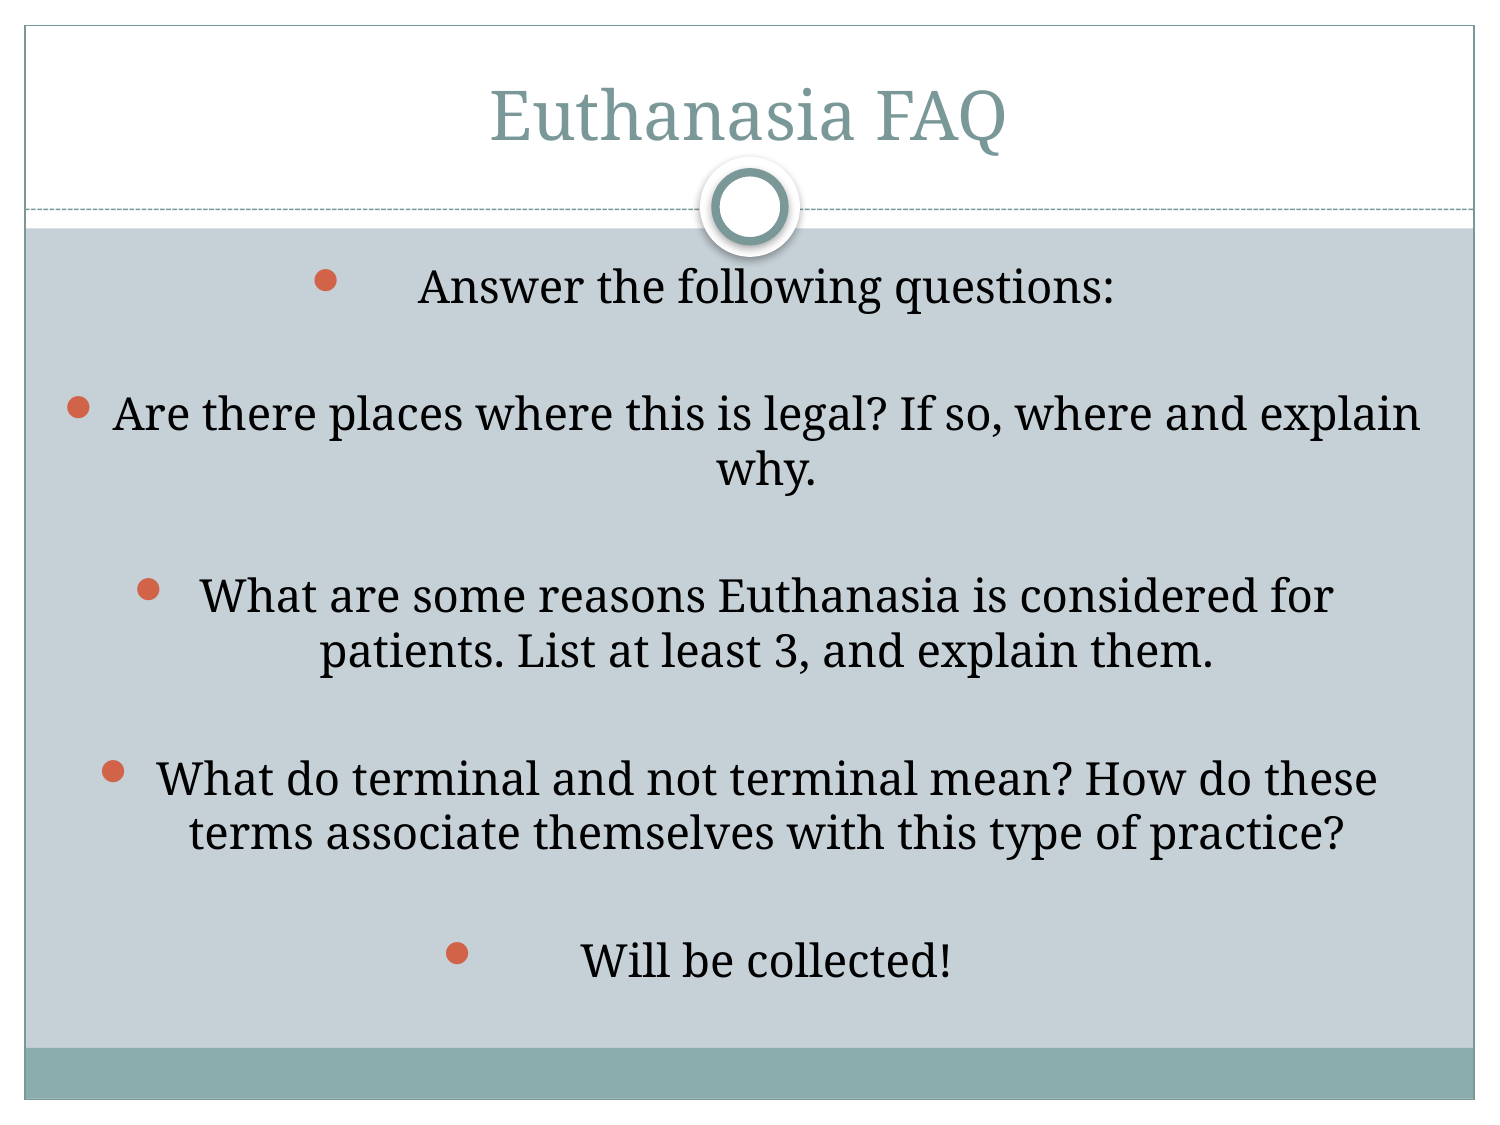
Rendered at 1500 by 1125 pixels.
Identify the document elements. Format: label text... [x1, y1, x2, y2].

list Answer the following questions: Are there places where this is legal? If so, where and explain why. What are some reasons Euthanasia is considered for patients. List at least 3, and explain them. What do terminal and not terminal mean? How do these terms associate themselves with this type of practice? Will be collected! [49, 250, 1445, 1001]
title Euthanasia FAQ [49, 37, 1450, 162]
